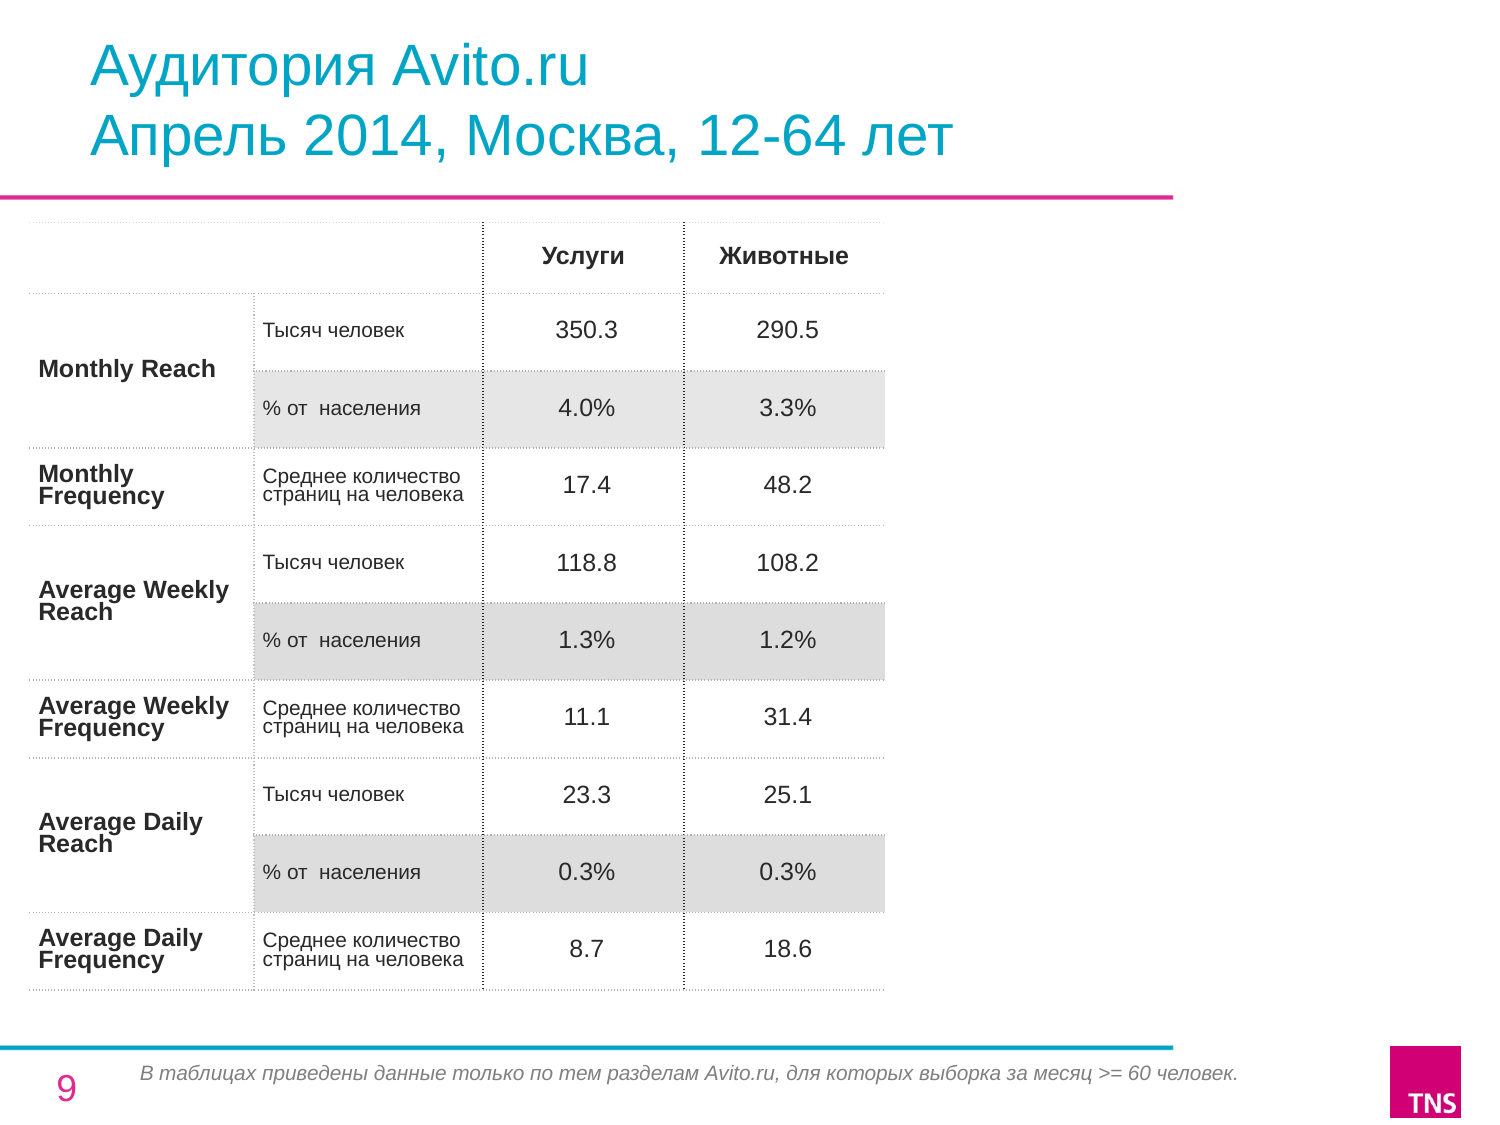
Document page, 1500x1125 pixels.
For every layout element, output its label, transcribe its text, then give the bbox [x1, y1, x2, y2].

table_cell 108.2 [684, 526, 885, 603]
table_cell Среднее количество страниц на человека [254, 912, 483, 990]
table_cell Average Daily Frequency [29, 912, 254, 990]
table_cell Тысяч человек [254, 526, 483, 603]
table_cell Тысяч человек [254, 294, 483, 371]
table_cell % от населения [254, 371, 483, 448]
table_cell Monthly Frequency [29, 448, 254, 526]
table_cell % от населения [254, 835, 483, 912]
table_cell 8.7 [483, 912, 684, 990]
table_cell 23.3 [483, 758, 684, 835]
table_cell 17.4 [483, 448, 684, 526]
title Аудитория Avito.ru Апрель 2014, Москва, 12-64 лет [74, 8, 1476, 187]
table_cell Average Weekly Frequency [29, 680, 254, 758]
table_cell 350.3 [483, 294, 684, 371]
table_cell % от населения [254, 603, 483, 680]
table_cell 4.0% [483, 371, 684, 448]
table_cell 31.4 [684, 680, 885, 758]
table_cell 0.3% [483, 835, 684, 912]
table_cell 0.3% [684, 835, 885, 912]
table_cell 18.6 [684, 912, 885, 990]
slide_number 9 [40, 1055, 392, 1125]
table_cell 48.2 [684, 448, 885, 526]
table_cell 290.5 [684, 294, 885, 371]
table_header Животные [684, 223, 885, 294]
table_header [29, 223, 483, 294]
picture [0, 0, 1500, 1125]
table_cell Average Daily Reach [29, 758, 254, 912]
table_cell 11.1 [483, 680, 684, 758]
table_cell 1.2% [684, 603, 885, 680]
table_cell Monthly Reach [29, 294, 254, 448]
table_cell 25.1 [684, 758, 885, 835]
table_cell 118.8 [483, 526, 684, 603]
table_cell 1.3% [483, 603, 684, 680]
table_header Услуги [483, 223, 684, 294]
text_box В таблицах приведены данные только по тем разделам Avito.ru, для которых выборка за месяц >= 60 человек. [124, 1052, 1463, 1092]
table_cell Среднее количество страниц на человека [254, 448, 483, 526]
table_cell Среднее количество страниц на человека [254, 680, 483, 758]
table_cell 3.3% [684, 371, 885, 448]
table_cell Average Weekly Reach [29, 526, 254, 680]
table_cell Тысяч человек [254, 758, 483, 835]
